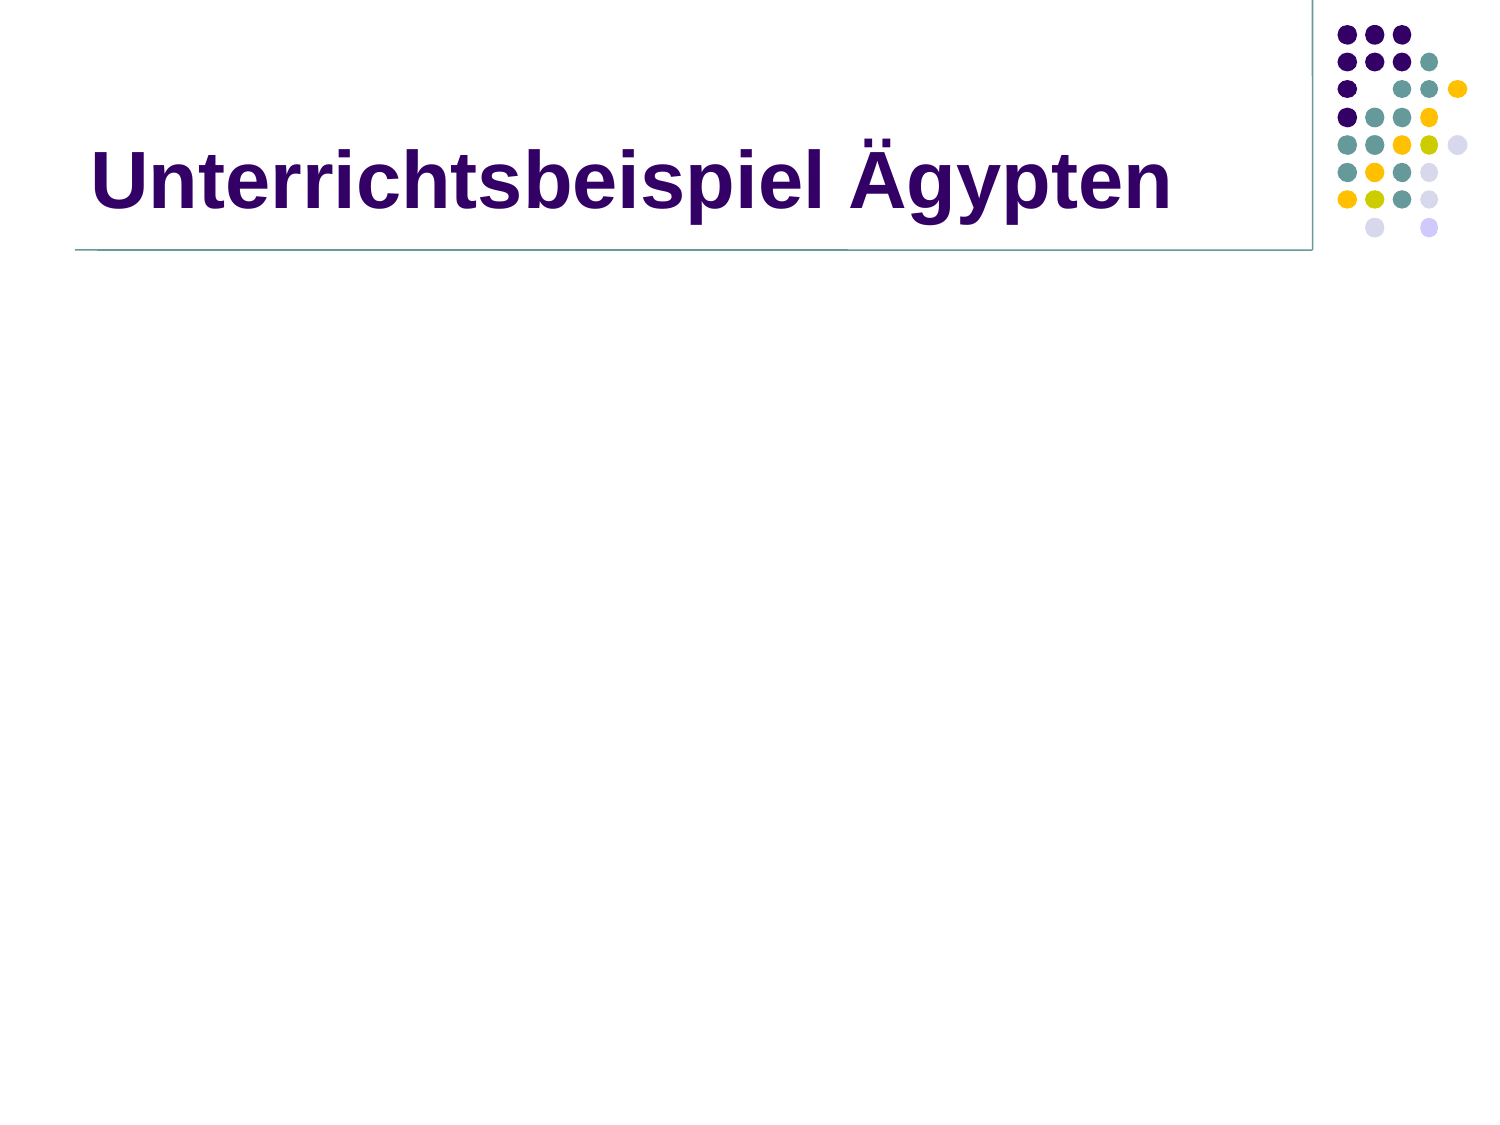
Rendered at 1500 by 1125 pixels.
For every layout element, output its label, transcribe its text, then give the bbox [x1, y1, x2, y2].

title Unterrichtsbeispiel Ägypten [75, 20, 1313, 233]
